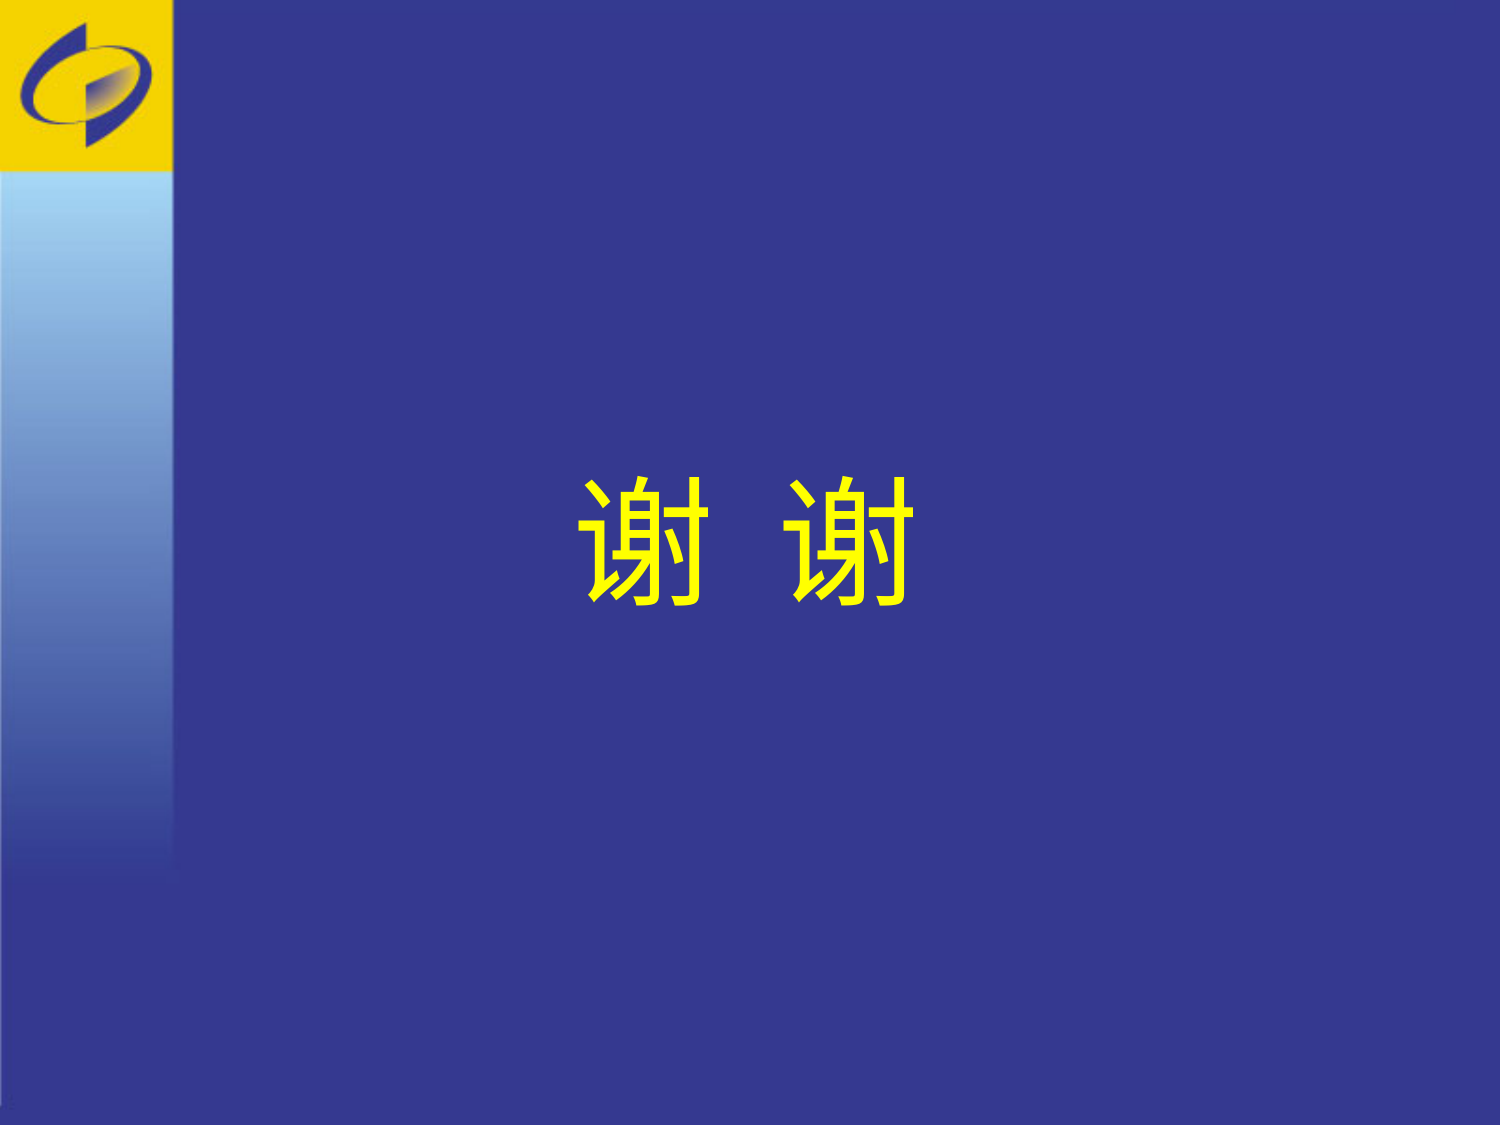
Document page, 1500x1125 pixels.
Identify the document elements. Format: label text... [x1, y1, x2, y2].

text_box 谢 谢 [557, 446, 1052, 632]
picture [0, 0, 1500, 1125]
